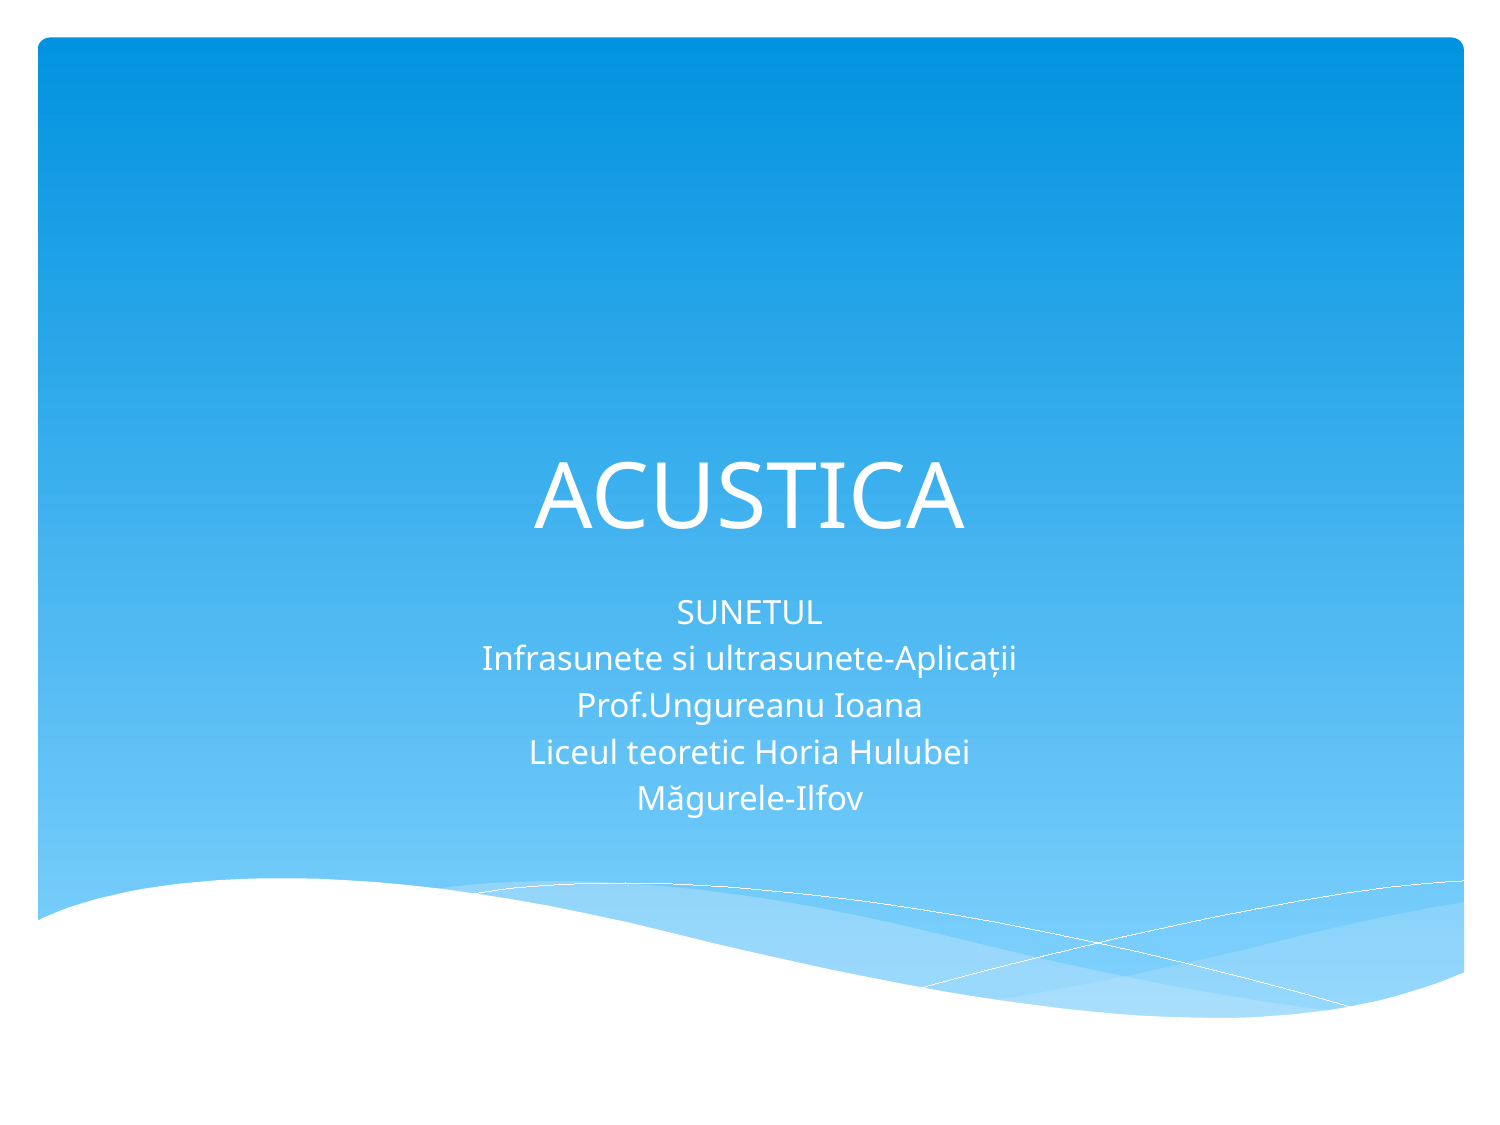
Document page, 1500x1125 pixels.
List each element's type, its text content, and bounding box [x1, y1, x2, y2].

subtitle SUNETUL Infrasunete si ultrasunete-Aplicații Prof.Ungureanu Ioana Liceul teoretic Horia Hulubei Măgurele-Ilfov [225, 583, 1275, 825]
title ACUSTICA [112, 262, 1388, 555]
